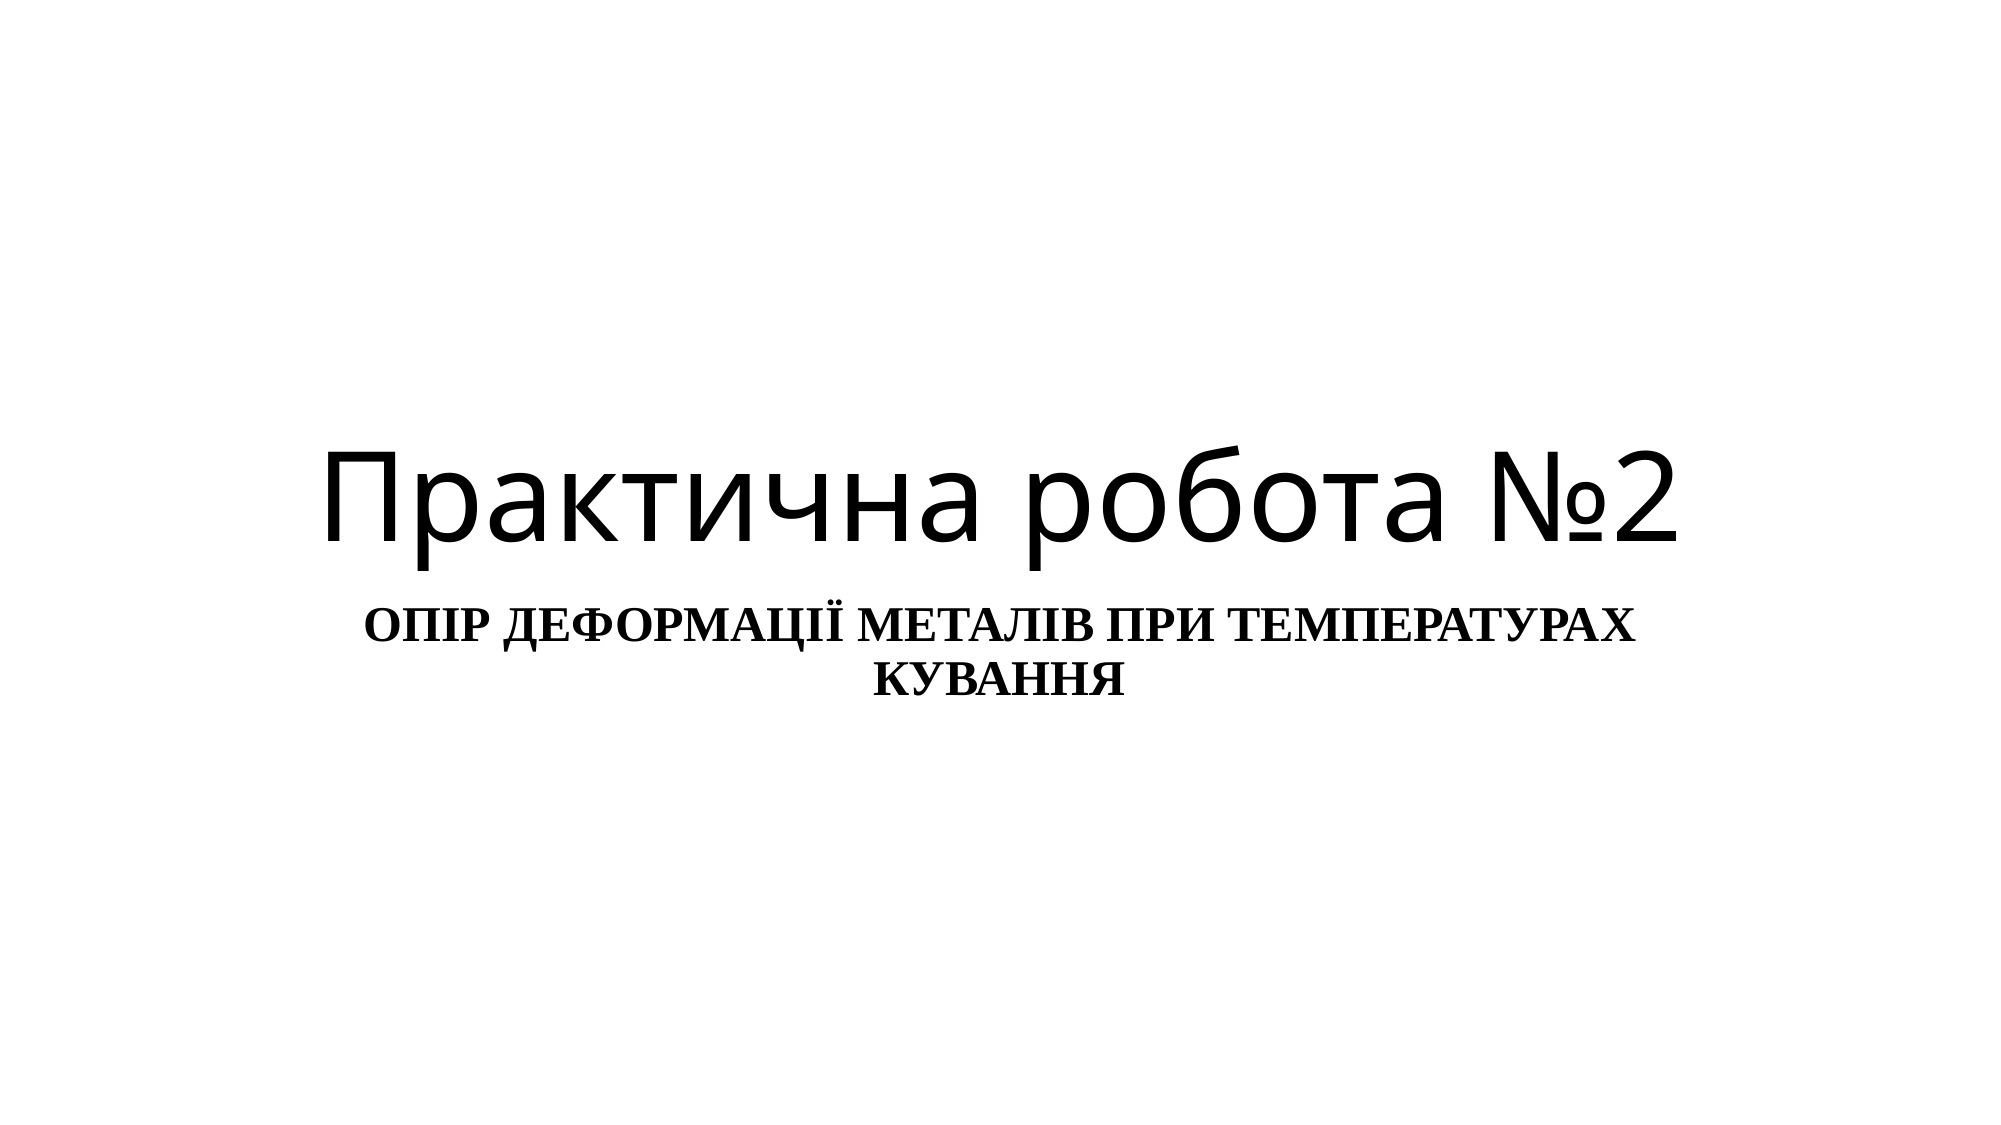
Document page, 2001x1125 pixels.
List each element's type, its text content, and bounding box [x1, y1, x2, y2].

title Практична робота №2 [249, 184, 1750, 576]
subtitle ОПІР ДЕФОРМАЦІЇ МЕТАЛІВ ПРИ ТЕМПЕРАТУРАХ КУВАННЯ [249, 590, 1750, 863]
